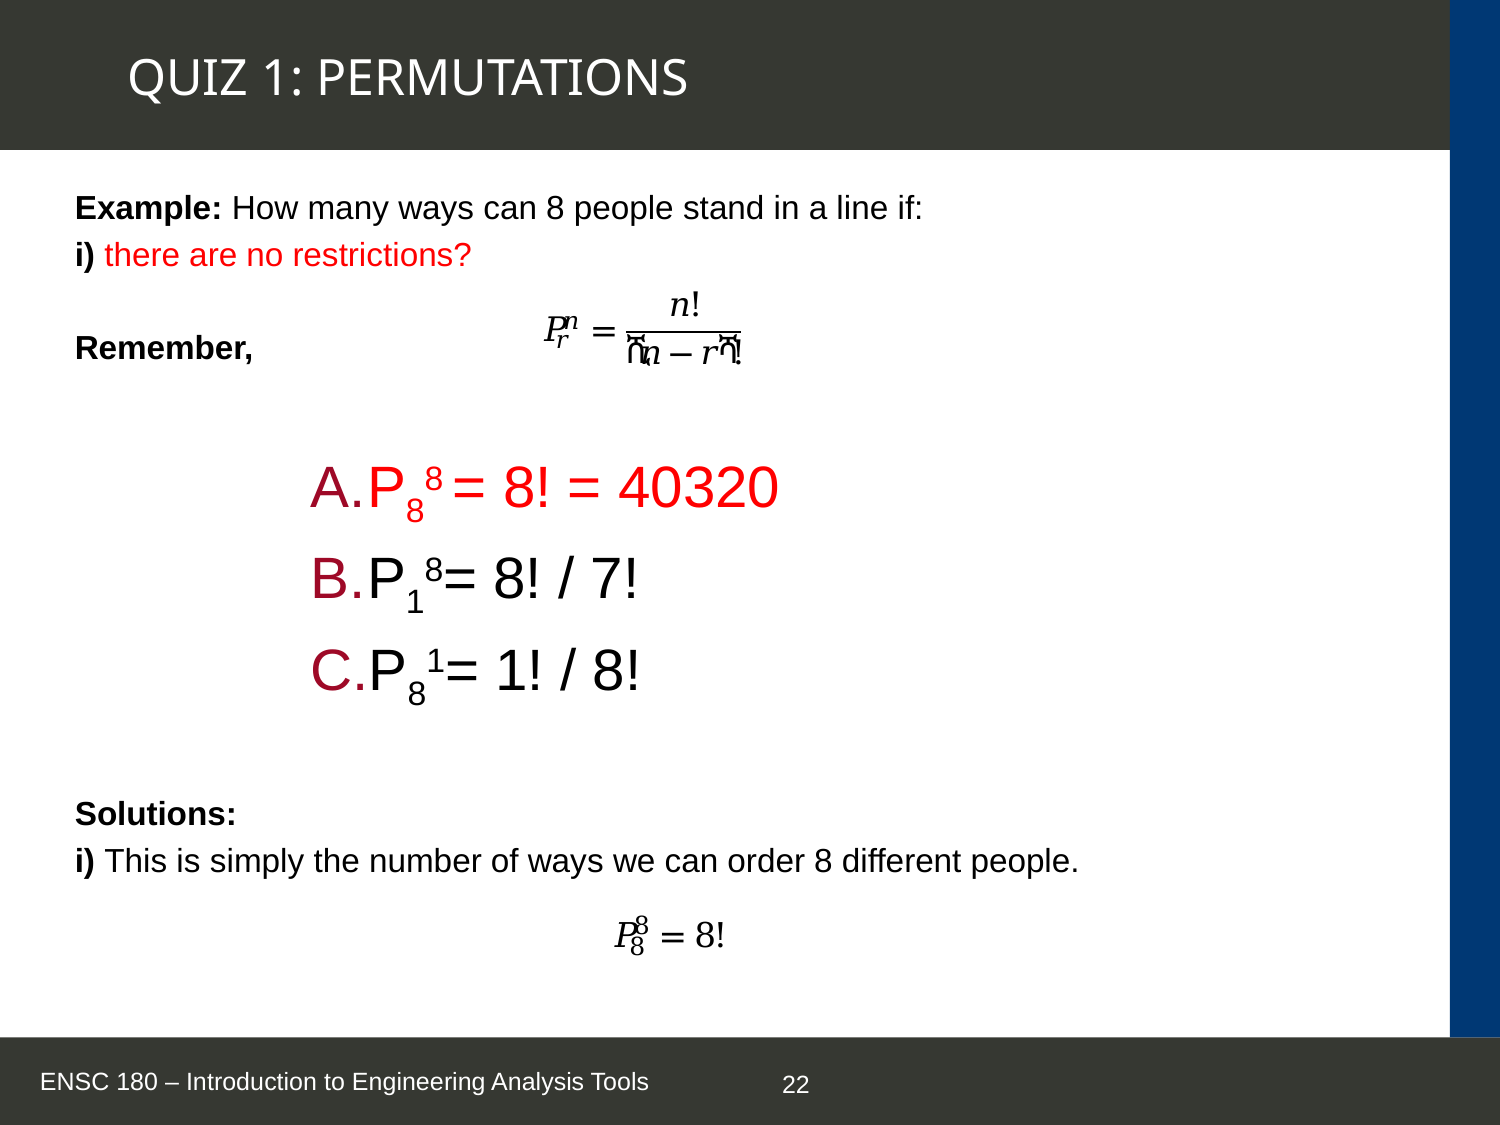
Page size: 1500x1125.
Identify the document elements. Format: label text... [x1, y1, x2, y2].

list Example: How many ways can 8 people stand in a line if: i) there are no restrictions? Remember, Solutions: i) This is simply the number of ways we can order 8 different people. [59, 178, 1335, 419]
title QUIZ 1: PERMUTATIONS [112, 37, 1450, 138]
text_box P88 = 8! = 40320 P18= 8! / 7! P81= 1! / 8! [296, 441, 1095, 772]
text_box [549, 913, 786, 993]
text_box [326, 289, 955, 455]
footer ENSC 180 – Introduction to Engineering Analysis Tools [24, 1057, 740, 1113]
